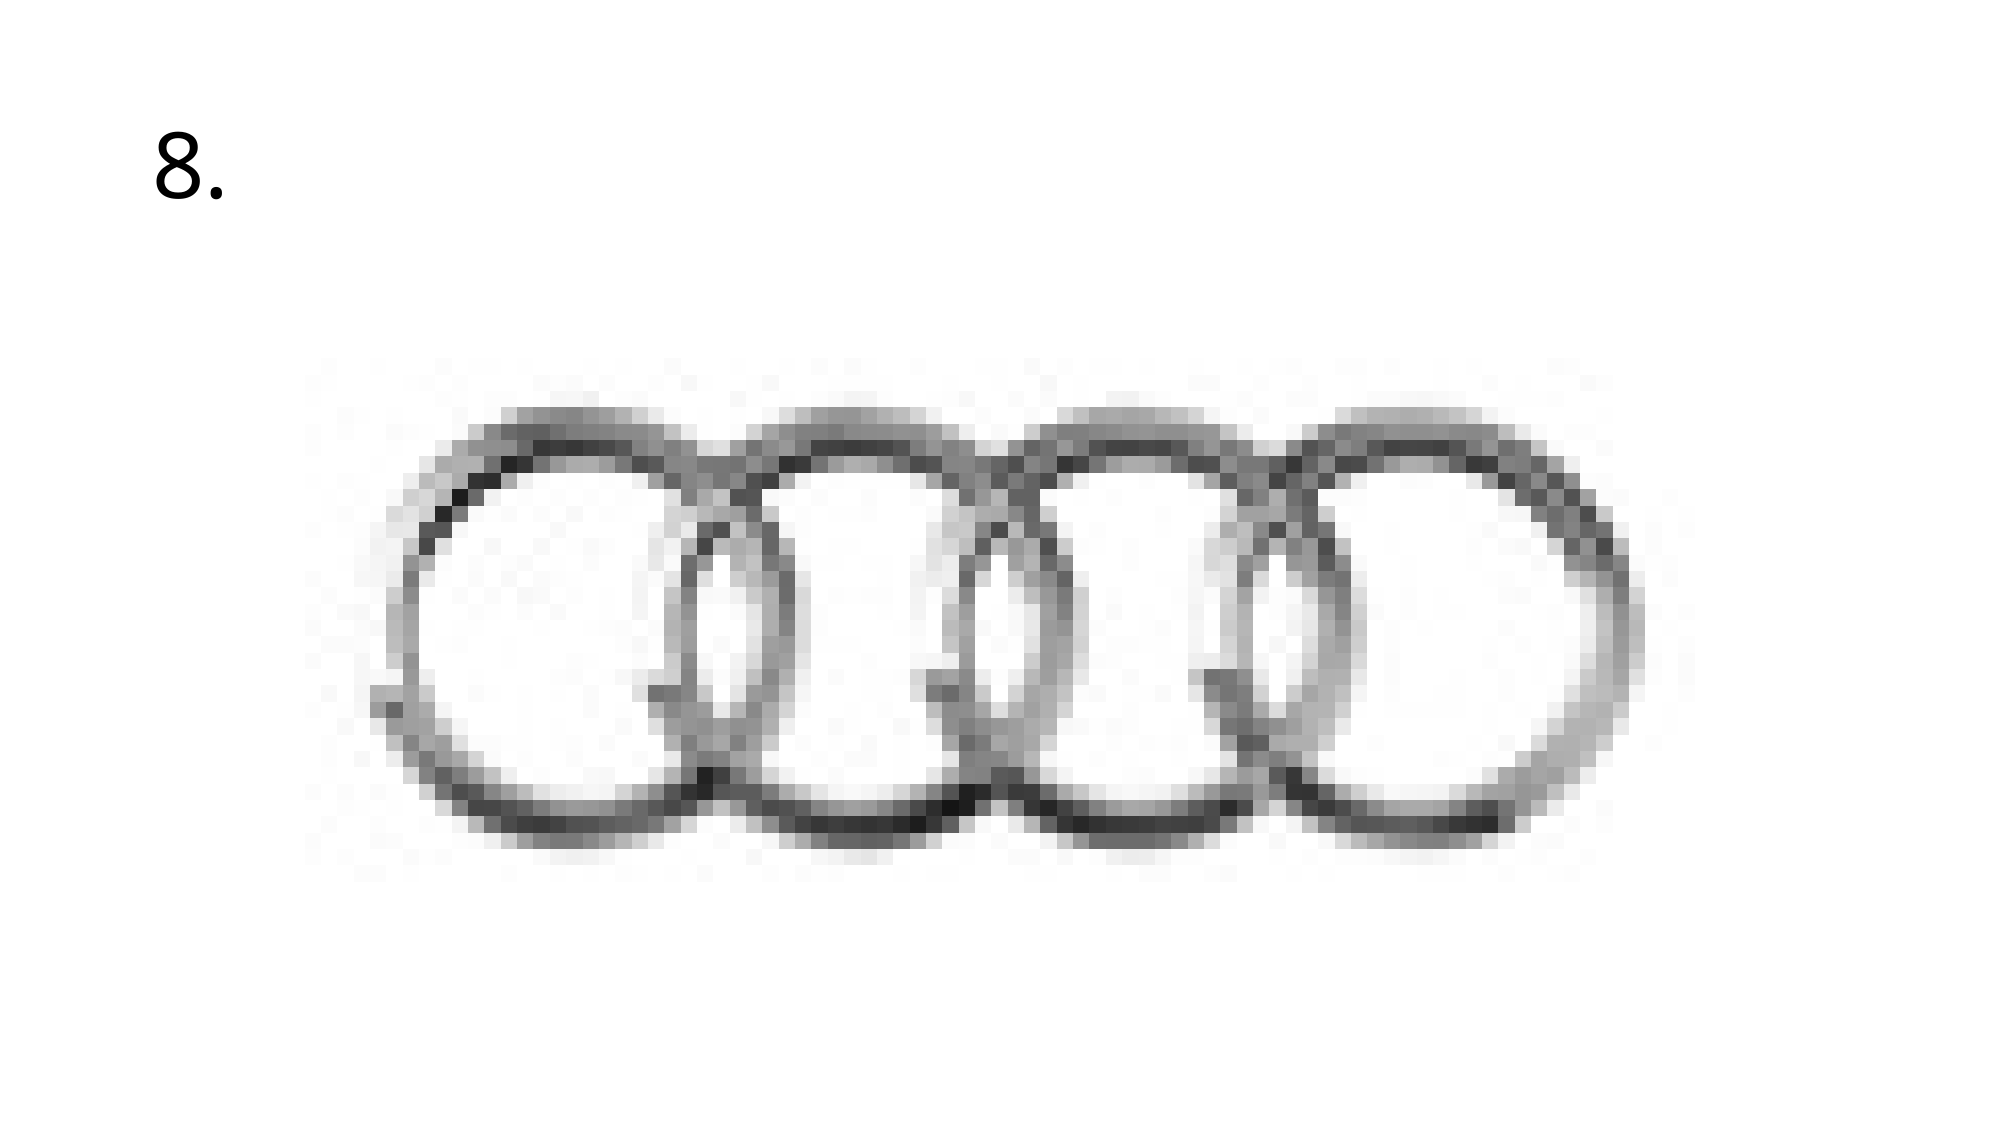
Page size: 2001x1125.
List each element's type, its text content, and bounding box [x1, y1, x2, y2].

title 8. [137, 59, 1863, 278]
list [305, 277, 1695, 964]
